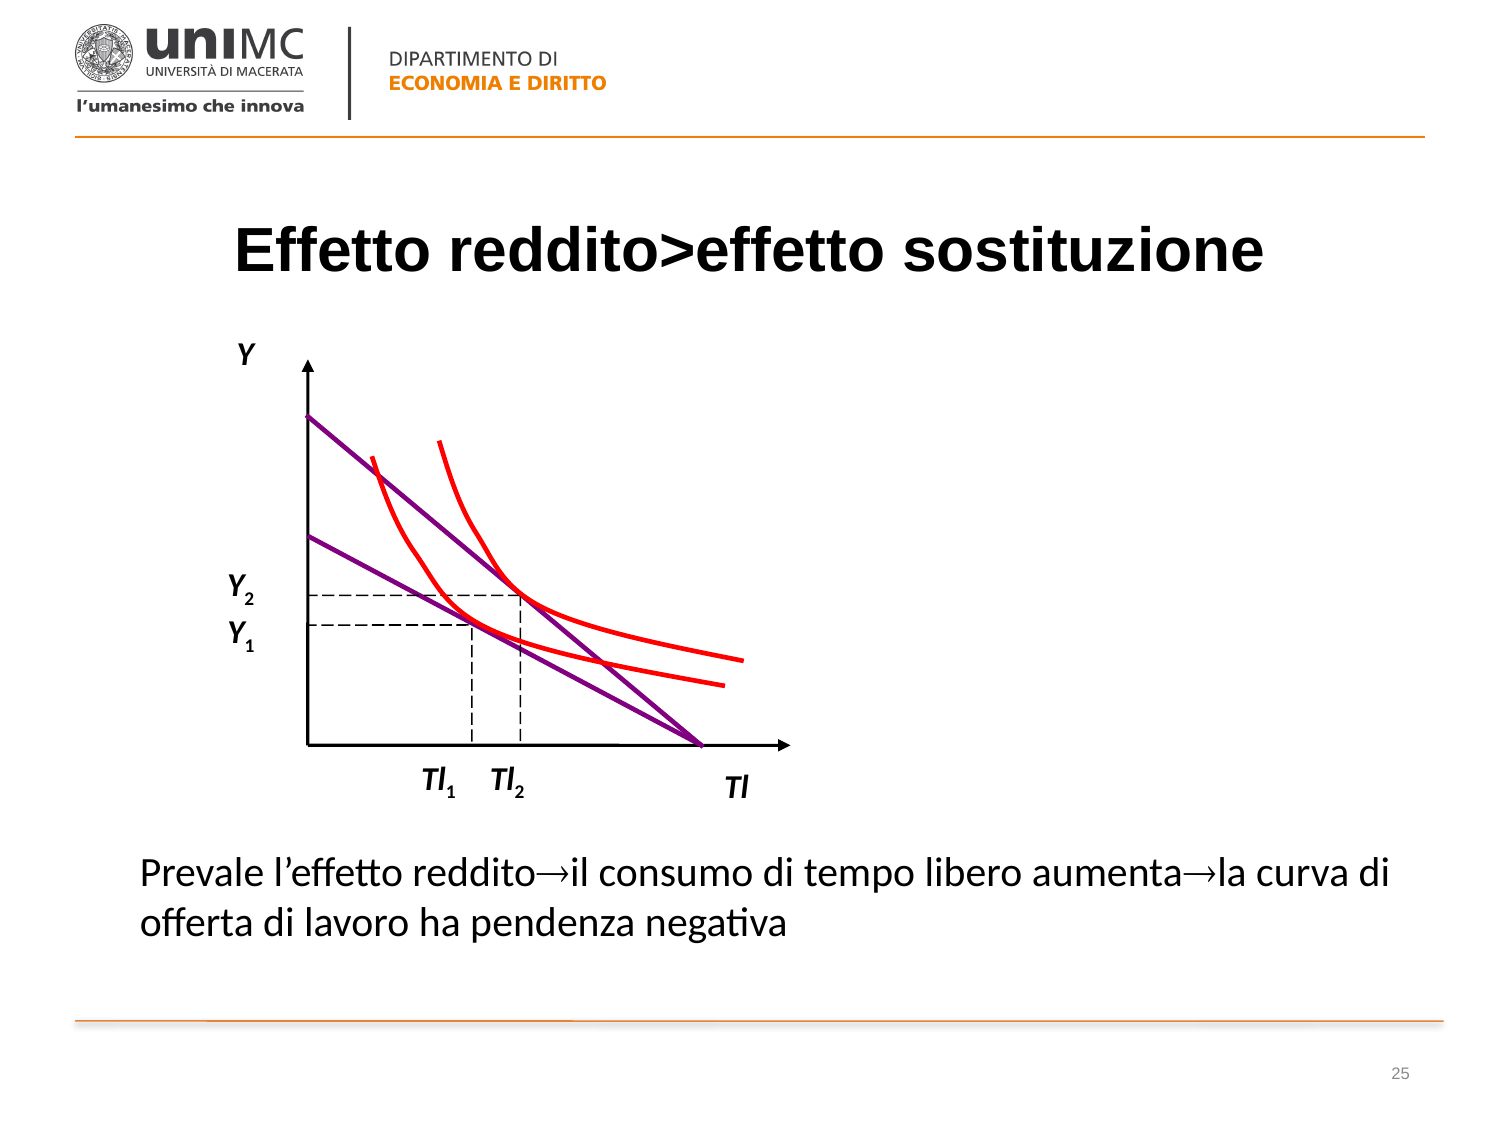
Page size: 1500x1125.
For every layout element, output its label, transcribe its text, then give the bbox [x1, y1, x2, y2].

slide_number 25 [1074, 1042, 1425, 1103]
text_box Prevale l’effetto redditoil consumo di tempo libero aumentala curva di offerta di lavoro ha pendenza negativa [125, 837, 1450, 953]
picture [75, 24, 1425, 138]
title Effetto reddito>effetto sostituzione [75, 200, 1425, 293]
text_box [212, 324, 809, 841]
